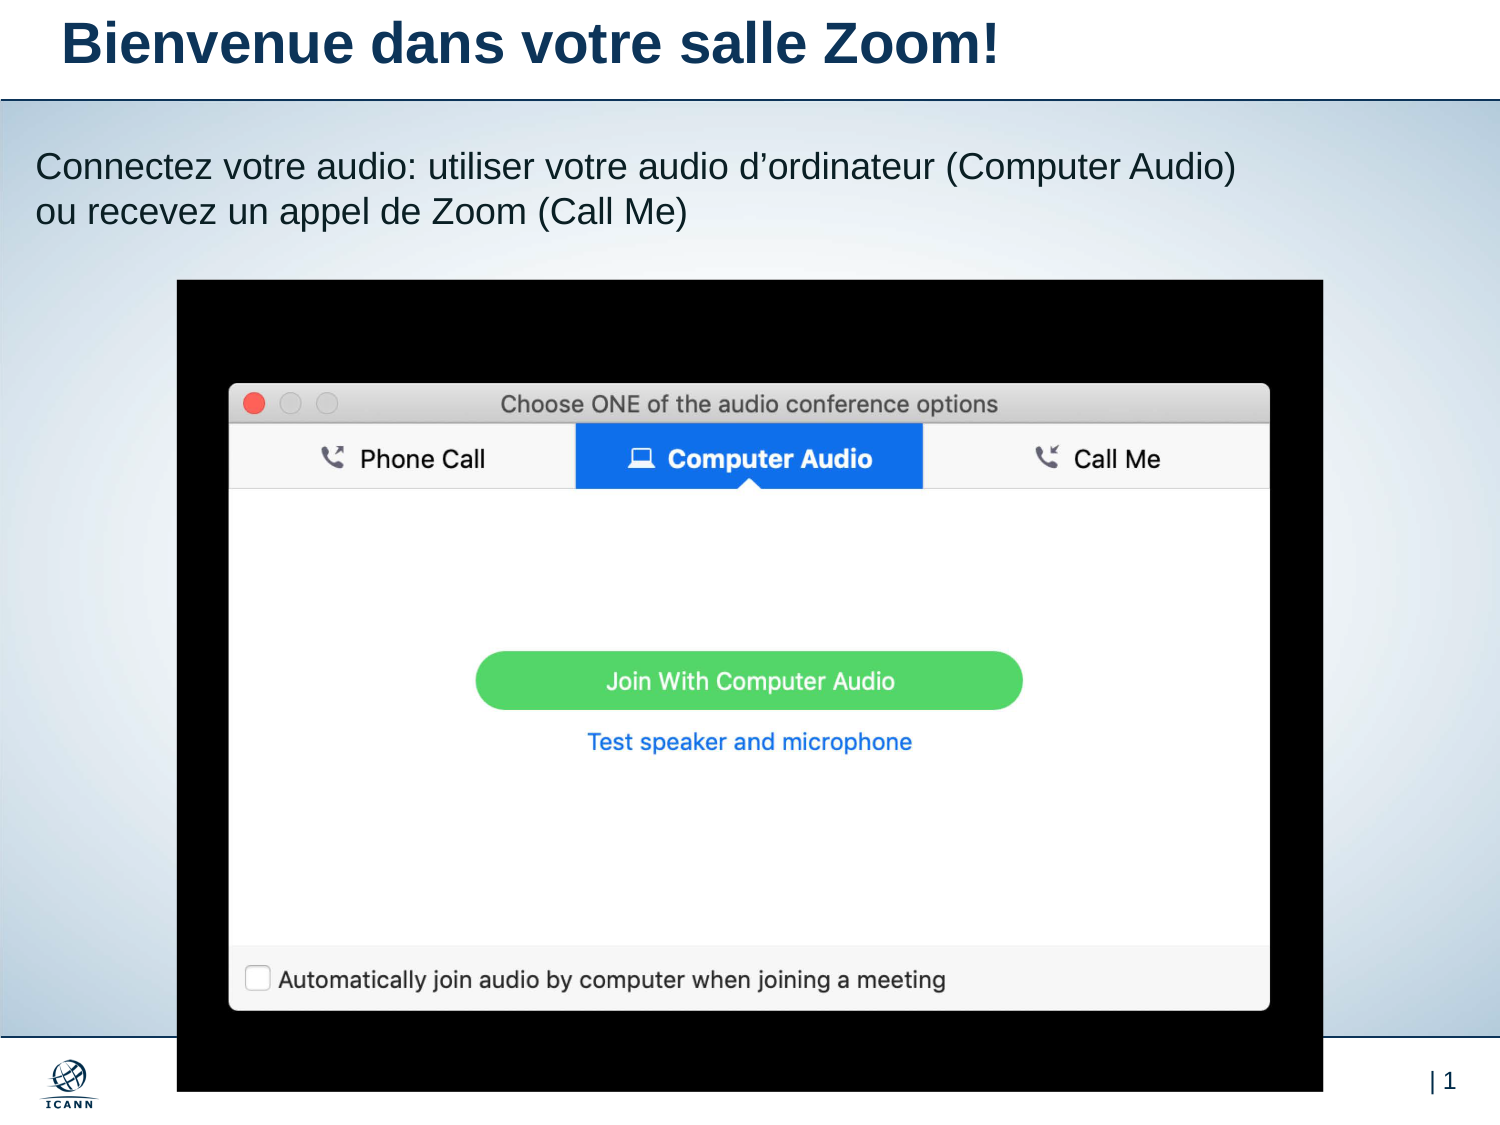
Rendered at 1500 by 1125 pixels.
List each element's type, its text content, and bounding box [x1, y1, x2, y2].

picture [38, 1059, 100, 1109]
text_box [176, 279, 1324, 1092]
picture [0, 99, 1500, 1038]
text_box Bienvenue dans votre salle Zoom! [59, 5, 1150, 76]
slide_number | 1 [1427, 1065, 1462, 1125]
text_box Connectez votre audio: utiliser votre audio d’ordinateur (Computer Audio) ou recevez un appel de Zoom (Call Me) [33, 141, 1289, 233]
